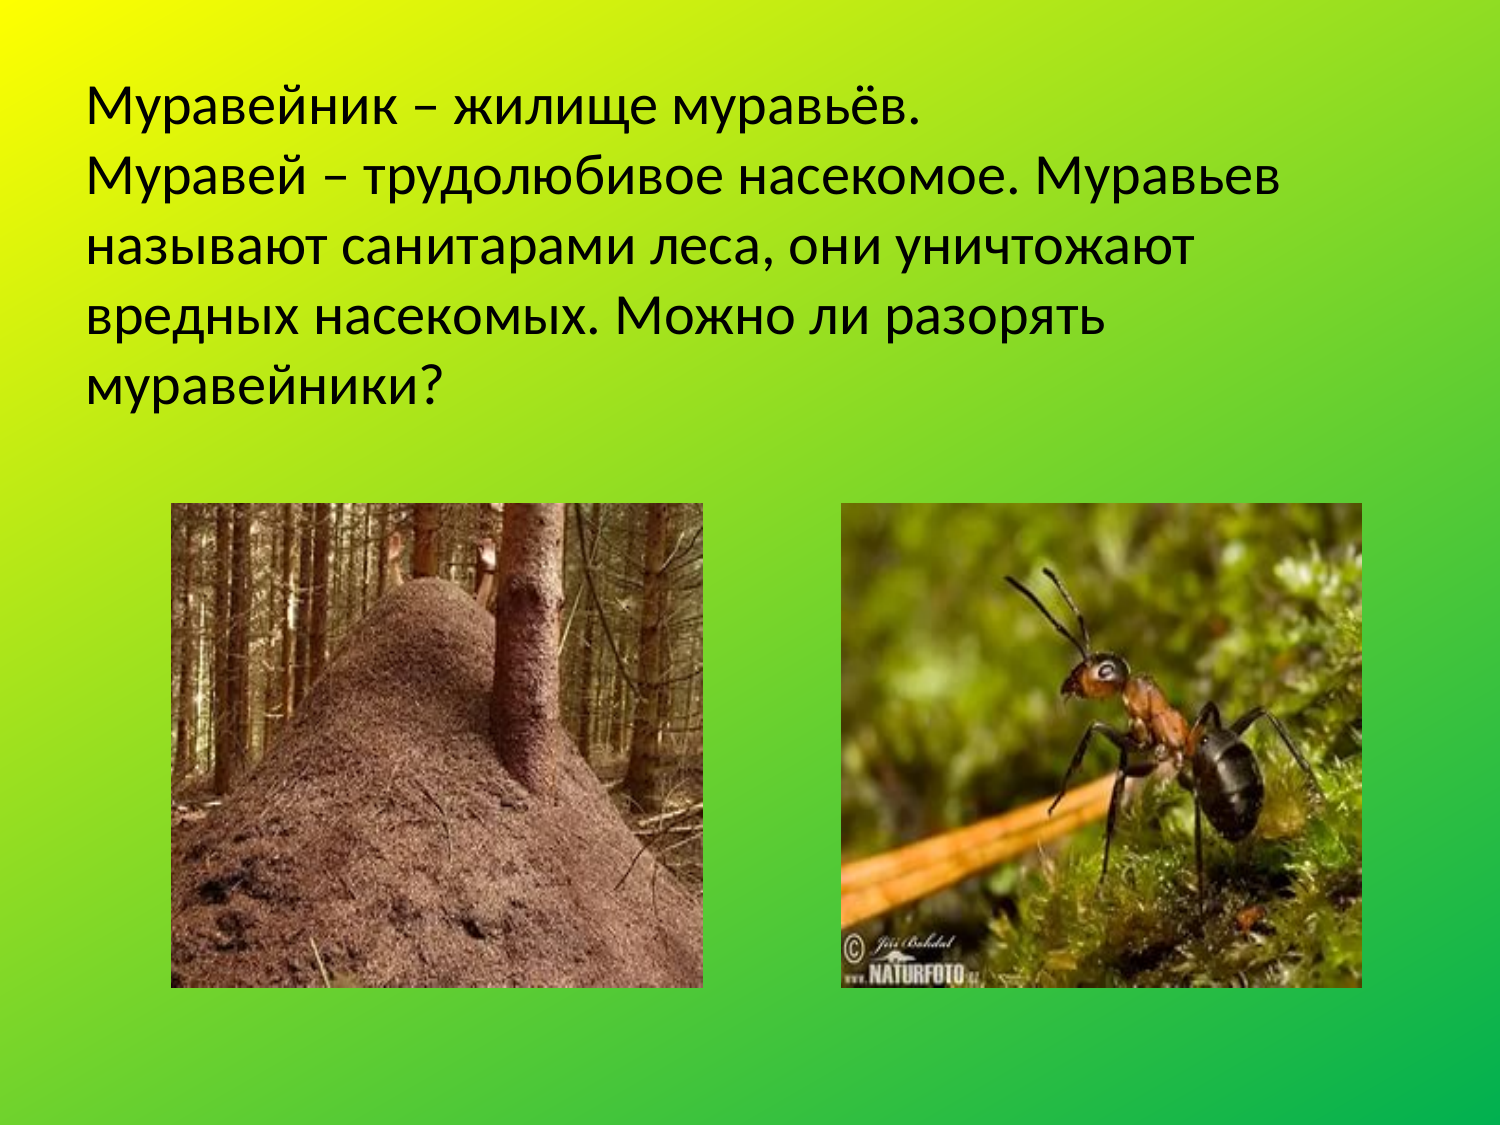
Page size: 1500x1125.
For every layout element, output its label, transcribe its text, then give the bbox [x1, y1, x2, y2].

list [170, 503, 703, 988]
picture [841, 503, 1362, 988]
title Муравейник – жилище муравьёв. Муравей – трудолюбивое насекомое. Муравьев называют санитарами леса, они уничтожают вредных насекомых. Можно ли разорять муравейники? [70, 93, 1421, 389]
